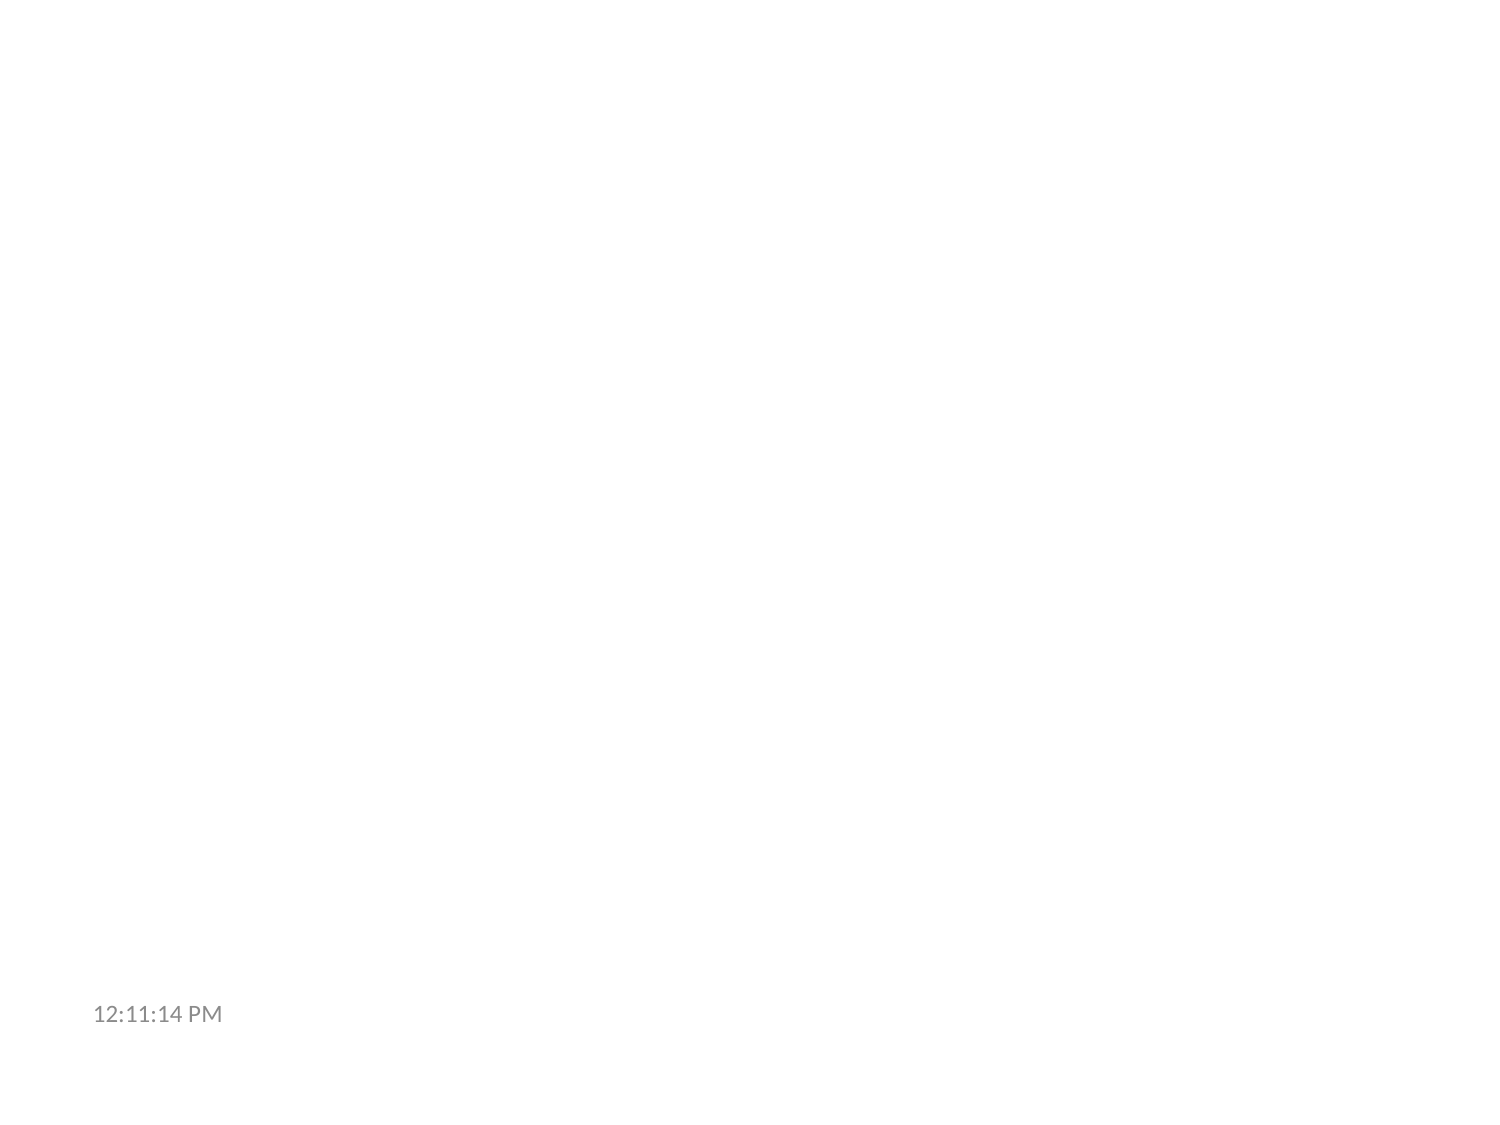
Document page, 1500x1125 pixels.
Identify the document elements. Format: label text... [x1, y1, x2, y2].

text_box 3:35:09 PM [77, 982, 428, 1043]
